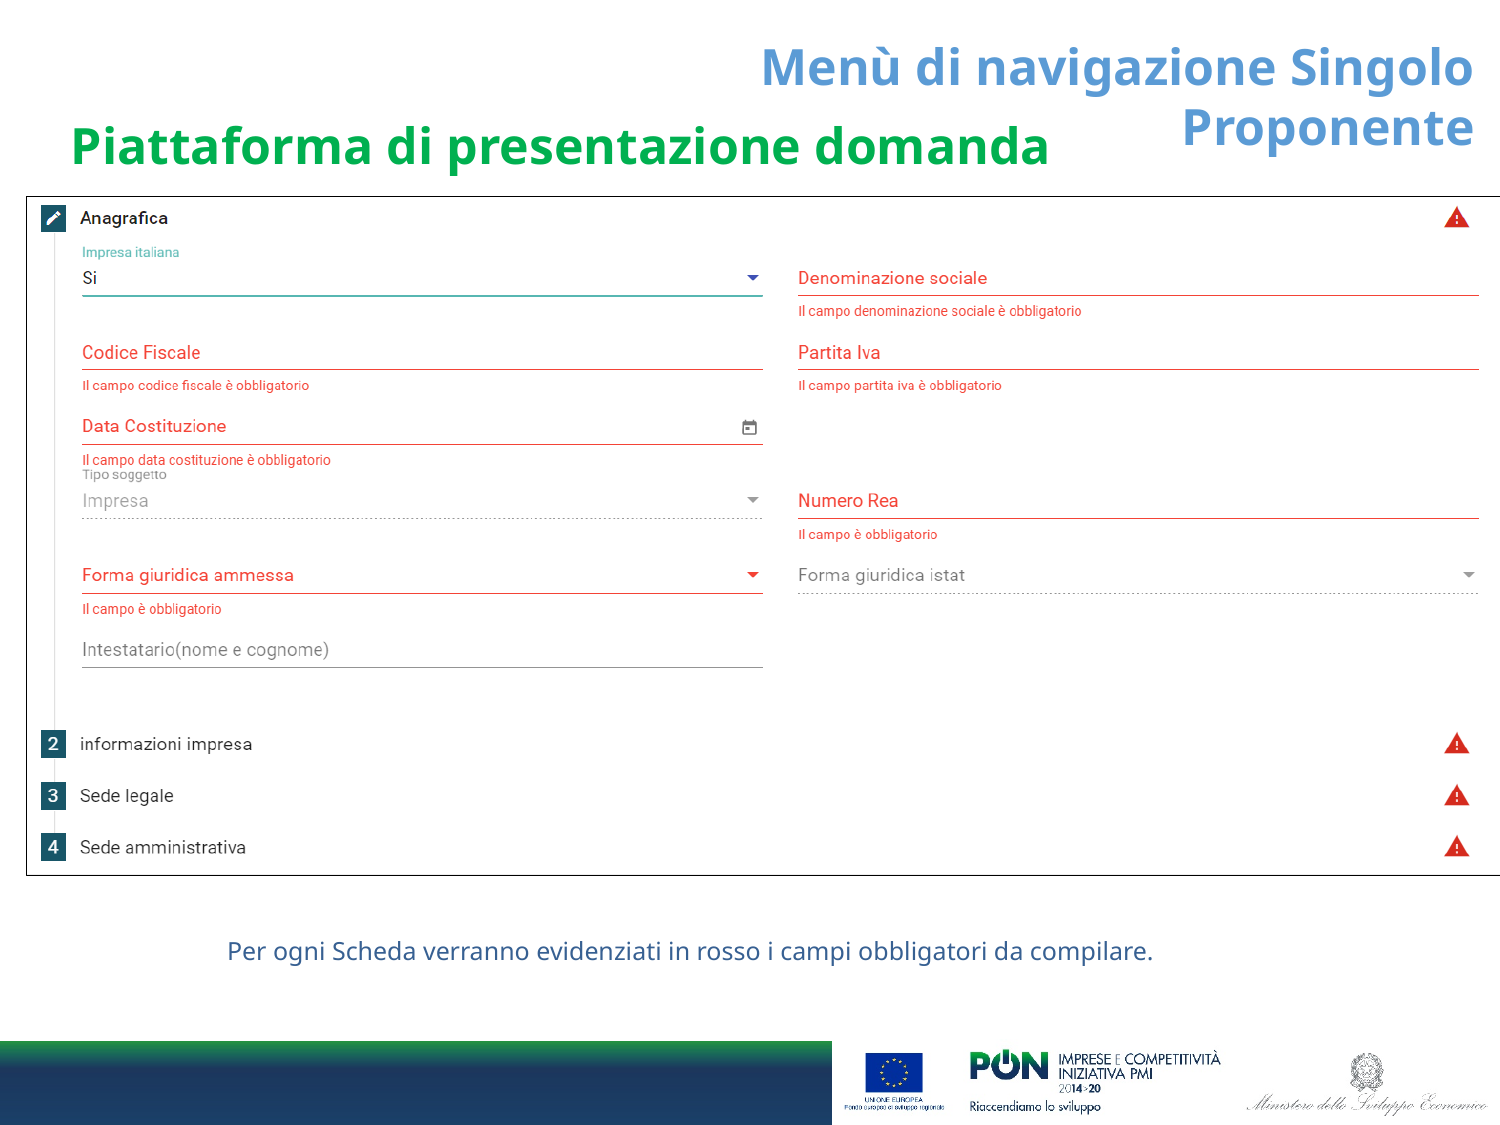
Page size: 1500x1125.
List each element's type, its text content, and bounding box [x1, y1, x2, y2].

picture [26, 196, 1500, 876]
text_box Per ogni Scheda verranno evidenziati in rosso i campi obbligatori da compilare. [212, 913, 1288, 974]
picture [0, 1039, 1500, 1125]
text_box Piattaforma di presentazione domanda [55, 107, 1273, 183]
text_box Menù di navigazione Singolo Proponente [605, 28, 1490, 163]
